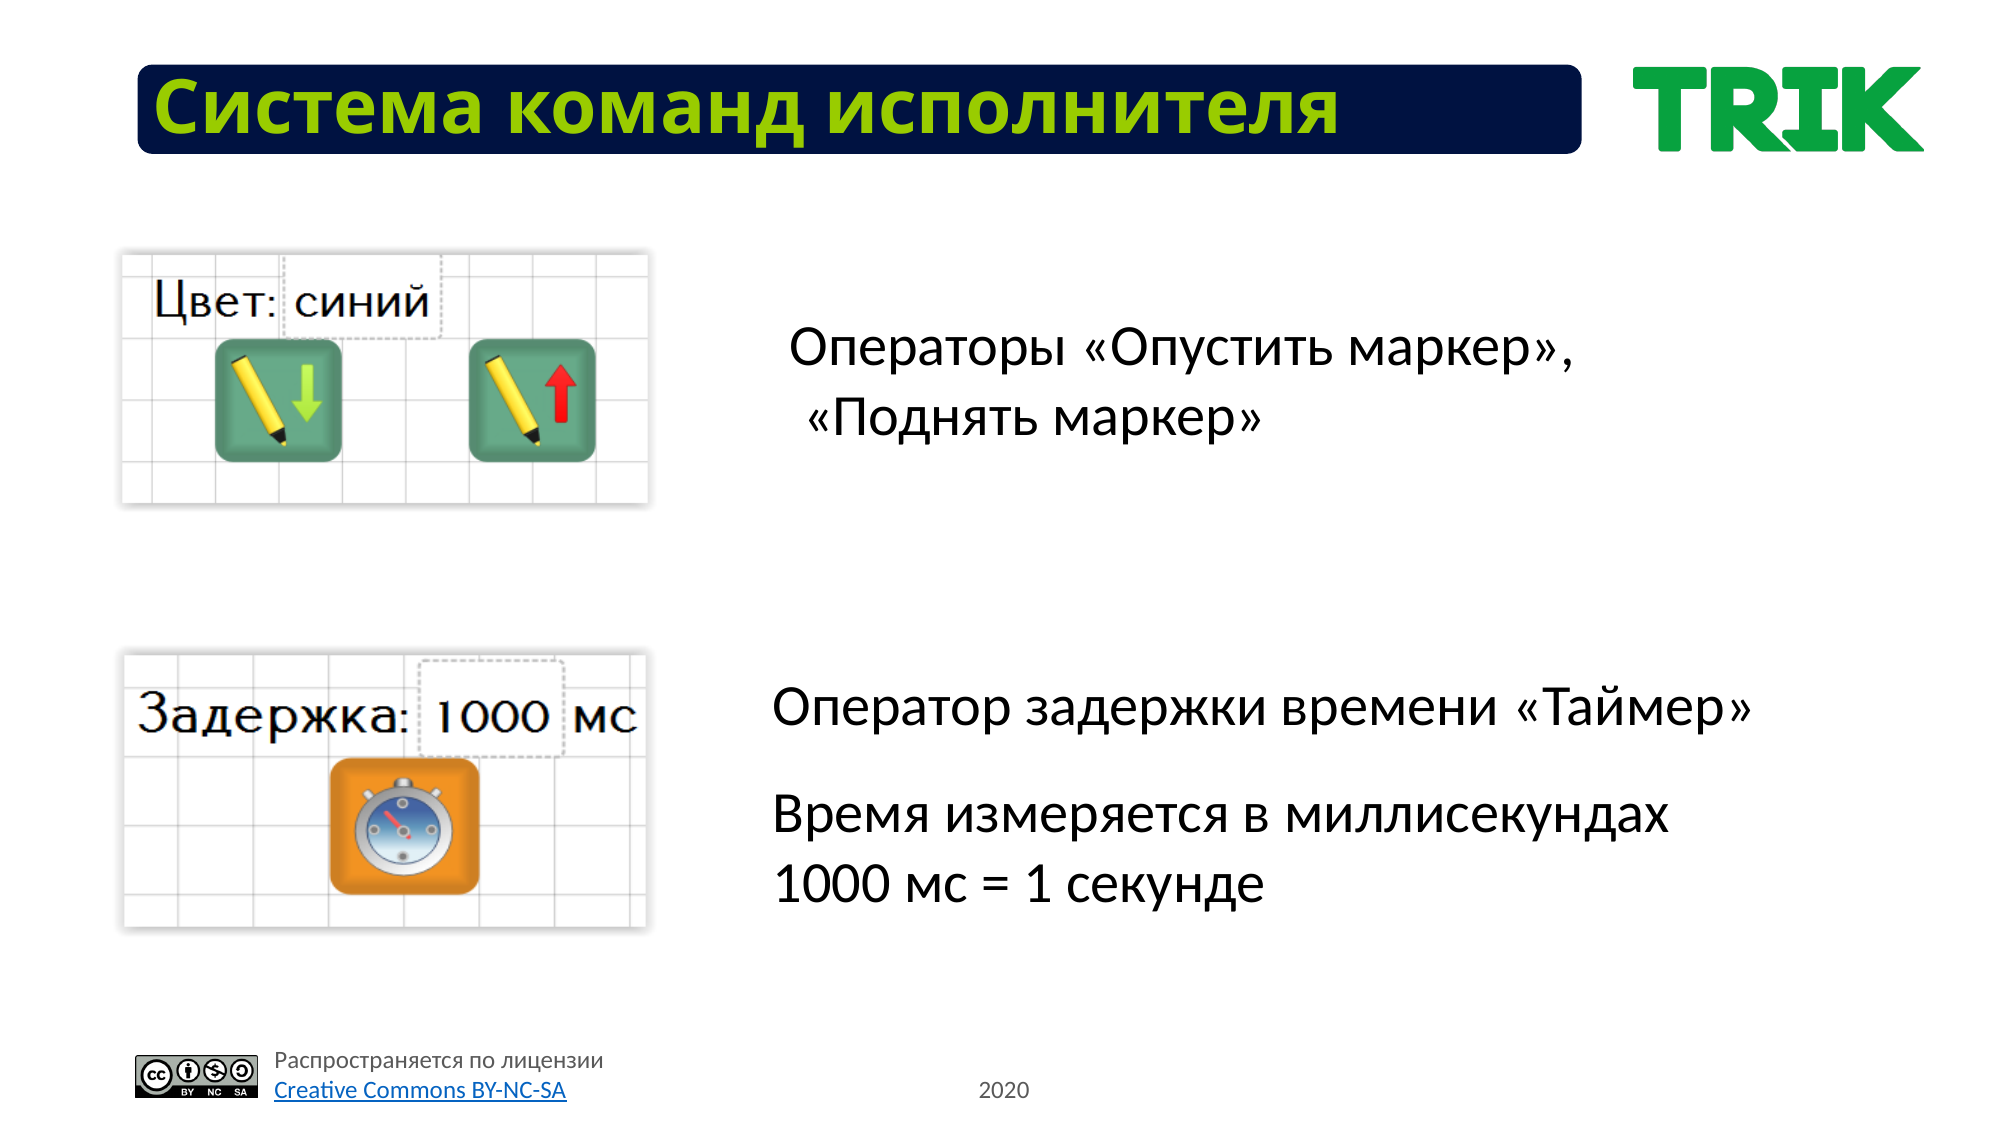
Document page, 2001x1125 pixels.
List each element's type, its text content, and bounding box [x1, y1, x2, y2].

title Система команд исполнителя [137, 61, 1582, 163]
text_box Оператор задержки времени «Таймер» [758, 659, 1804, 745]
text_box Время измеряется в миллисекундах 1000 мс = 1 секунде [758, 766, 1732, 922]
picture [111, 643, 658, 938]
picture [1631, 64, 1924, 154]
text_box Операторы «Опустить маркер», «Поднять маркер» [775, 300, 1850, 455]
picture [135, 1055, 258, 1098]
picture [111, 244, 658, 513]
